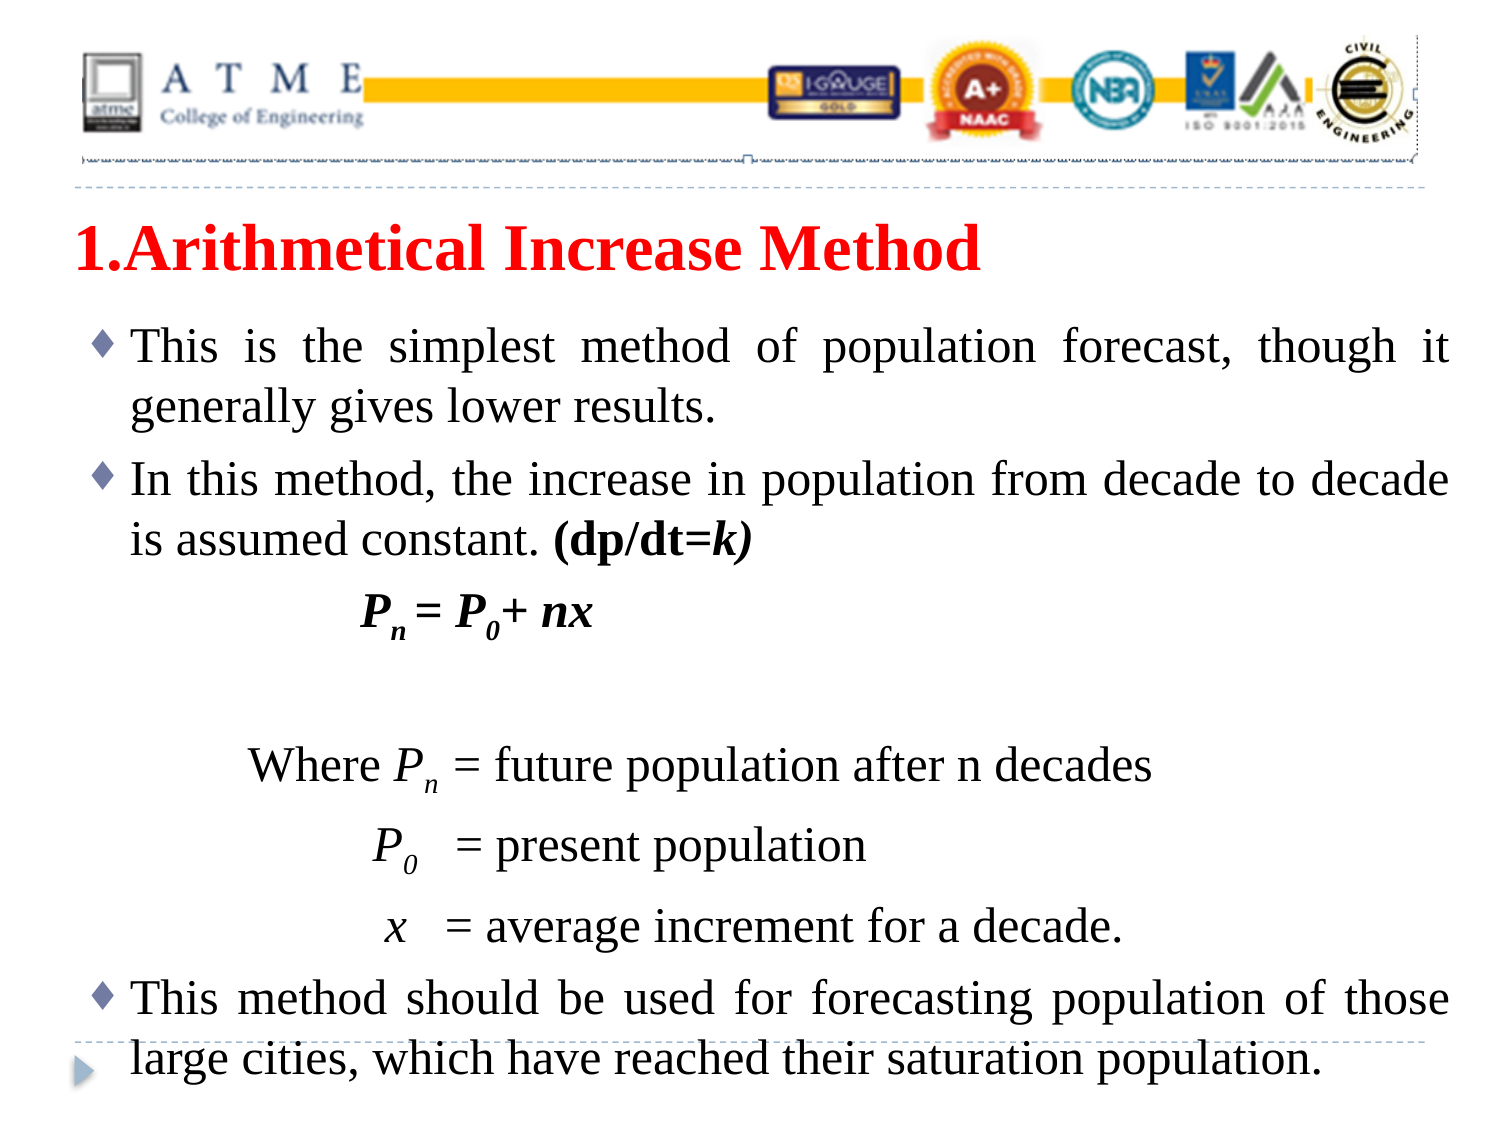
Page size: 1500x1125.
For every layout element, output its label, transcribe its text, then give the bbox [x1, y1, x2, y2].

picture [82, 35, 1418, 164]
title 1.Arithmetical Increase Method [58, 175, 1409, 292]
list This is the simplest method of population forecast, though it generally gives lower results. In this method, the increase in population from decade to decade is assumed constant. (dp/dt=k) Pn = P0+ nx Where Pn = future population after n decades P0 = present population x = average increment for a decade. This method should be used for forecasting population of those large cities, which have reached their saturation population. [70, 305, 1466, 1125]
